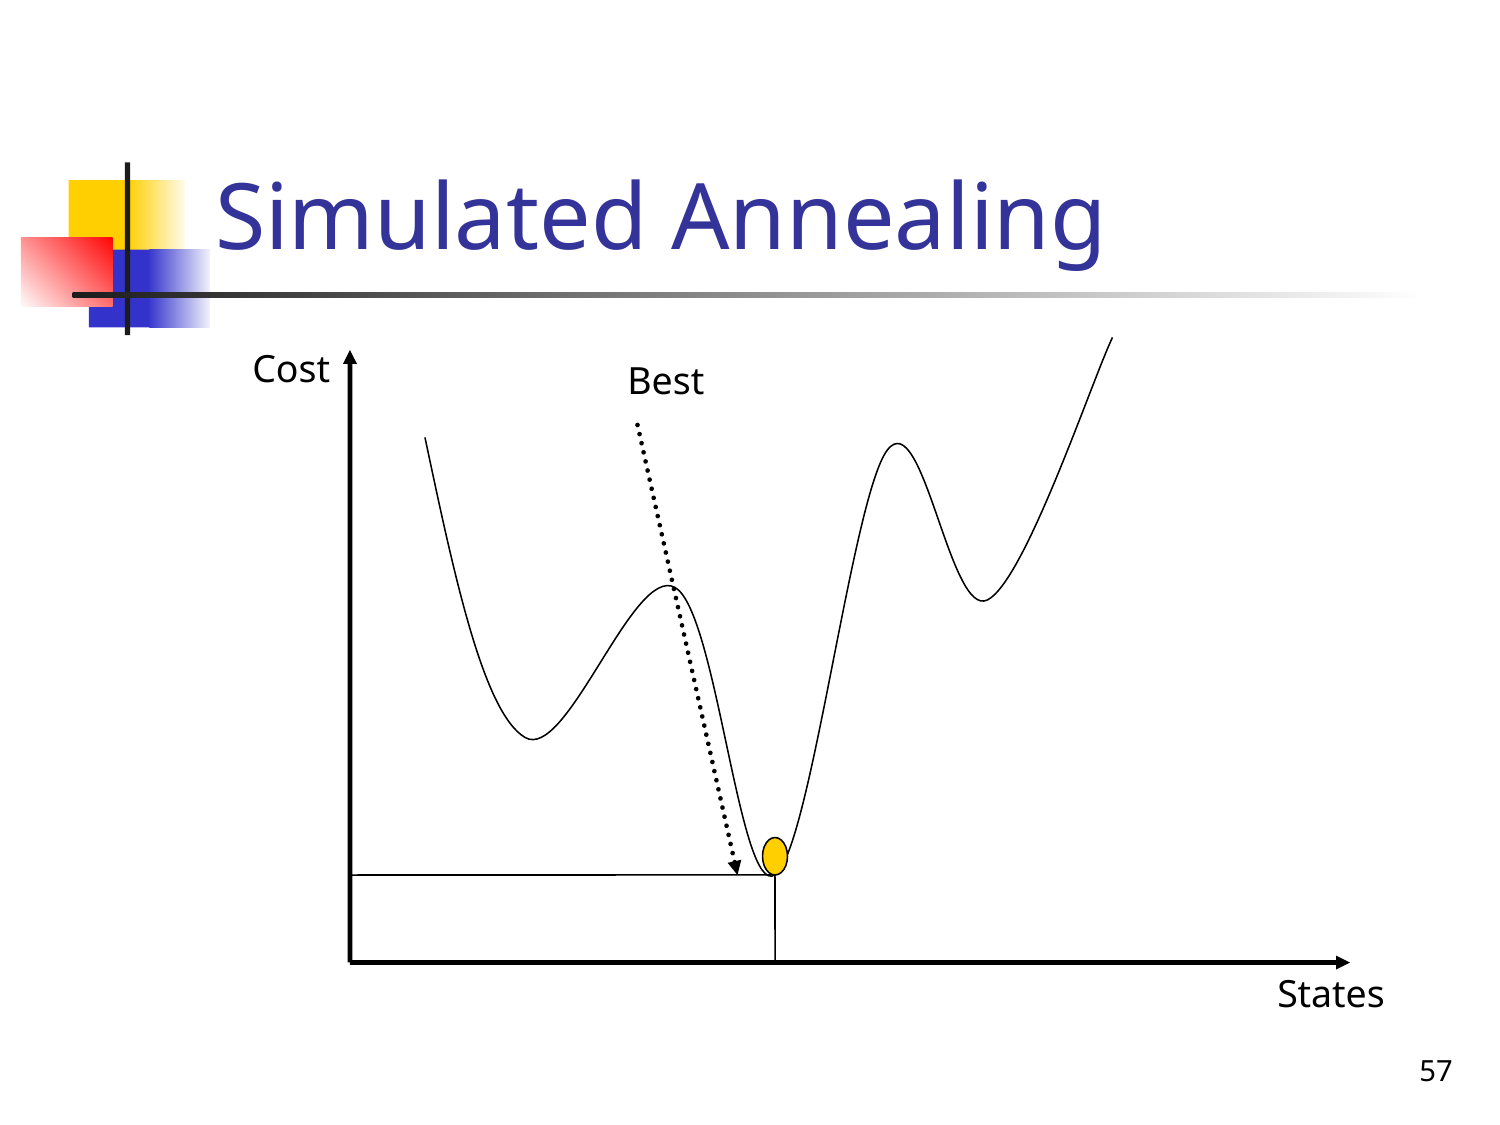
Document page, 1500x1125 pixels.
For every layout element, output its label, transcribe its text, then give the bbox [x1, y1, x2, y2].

slide_number 57 [1154, 1023, 1468, 1100]
text_box Best [612, 349, 738, 410]
text_box [728, 861, 741, 874]
text_box [424, 337, 1113, 874]
text_box [1337, 956, 1349, 962]
text_box [762, 837, 788, 876]
text_box States [1262, 962, 1438, 1023]
text_box Cost [237, 337, 400, 398]
title Simulated Annealing [199, 140, 1479, 276]
